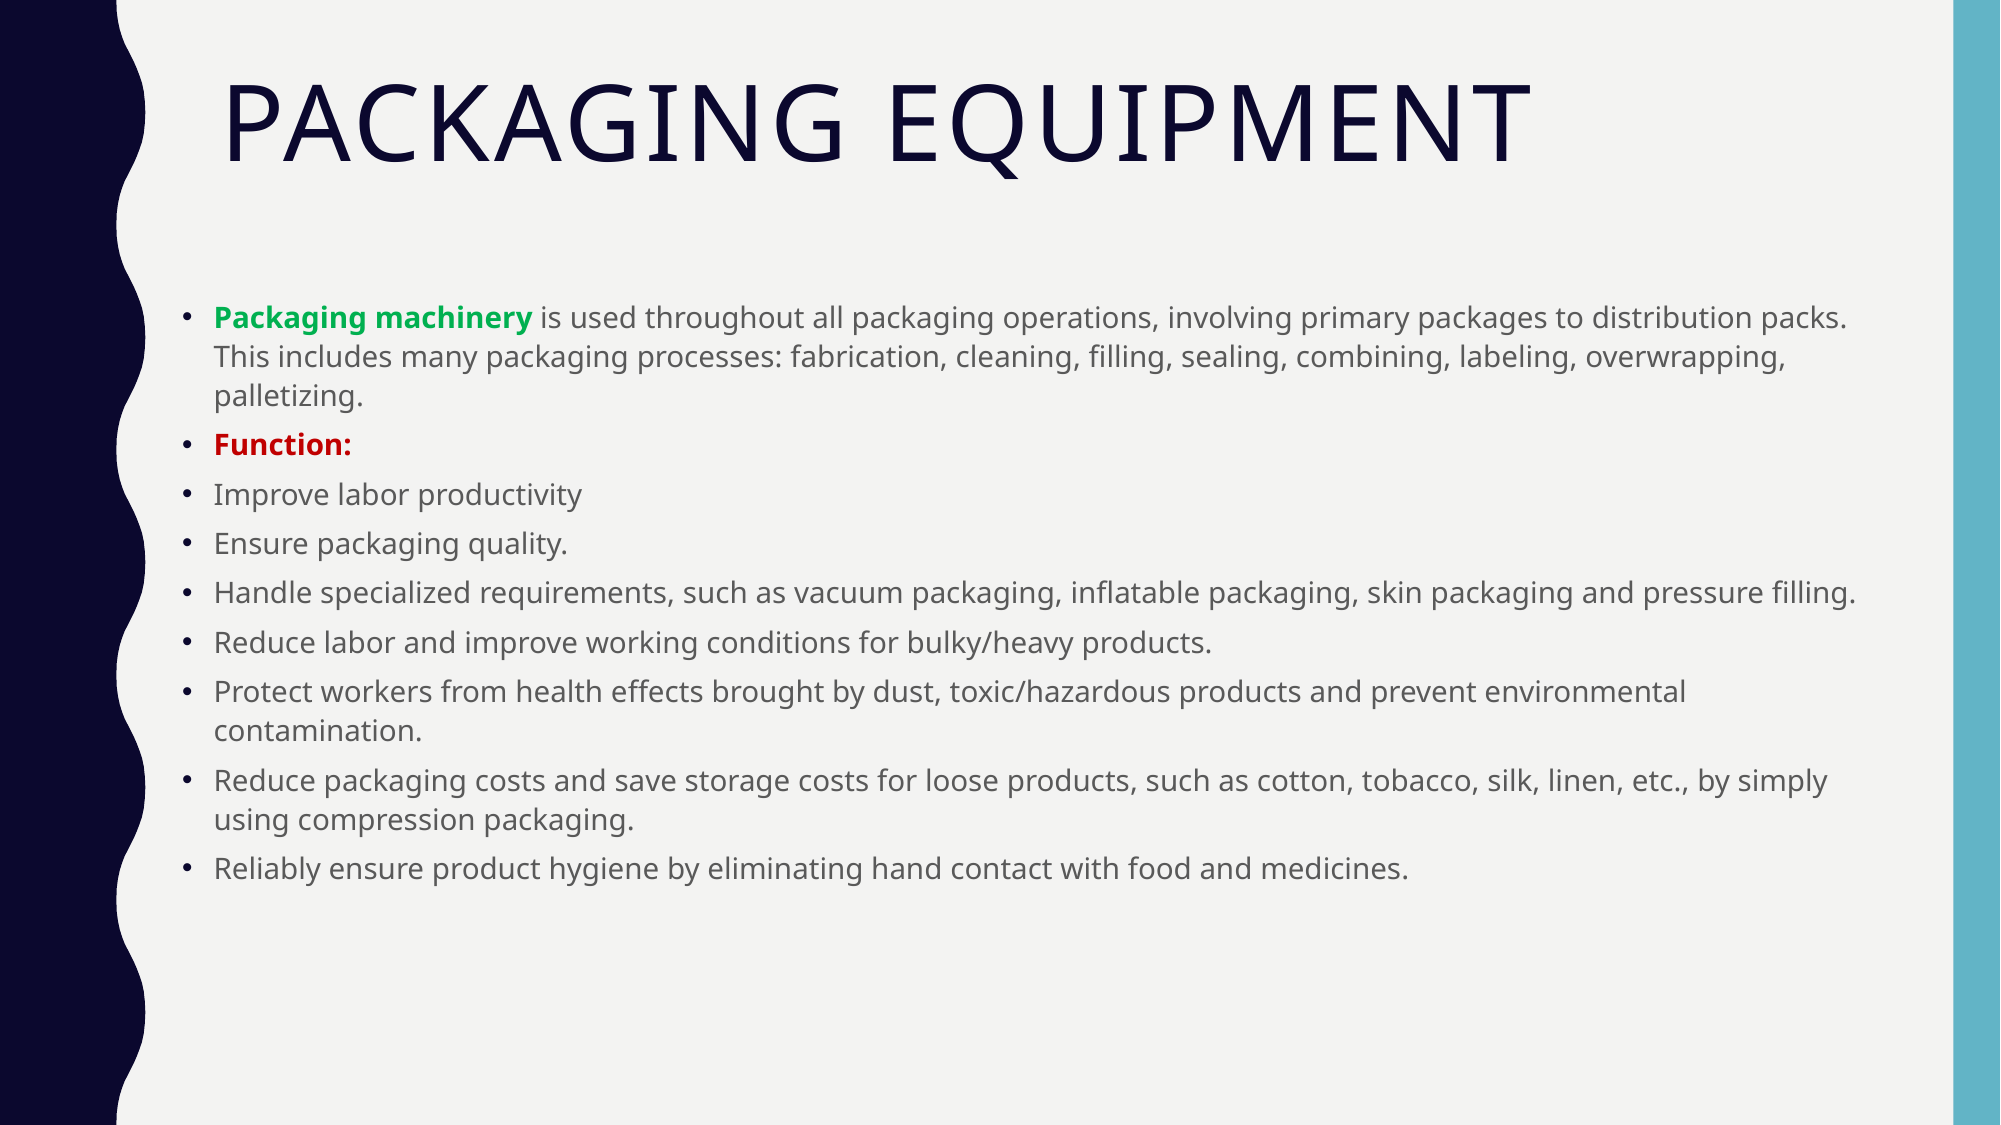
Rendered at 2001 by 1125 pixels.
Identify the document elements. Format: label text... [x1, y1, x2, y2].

list Packaging machinery is used throughout all packaging operations, involving primary packages to distribution packs. This includes many packaging processes: fabrication, cleaning, filling, sealing, combining, labeling, overwrapping, palletizing. Function: Improve labor productivity Ensure packaging quality. Handle specialized requirements, such as vacuum packaging, inflatable packaging, skin packaging and pressure filling. Reduce labor and improve working conditions for bulky/heavy products. Protect workers from health effects brought by dust, toxic/hazardous products and prevent environmental contamination. Reduce packaging costs and save storage costs for loose products, such as cotton, tobacco, silk, linen, etc., by simply using compression packaging. Reliably ensure product hygiene by eliminating hand contact with food and medicines. [167, 287, 1894, 1013]
title Packaging equipment [205, 62, 1875, 229]
